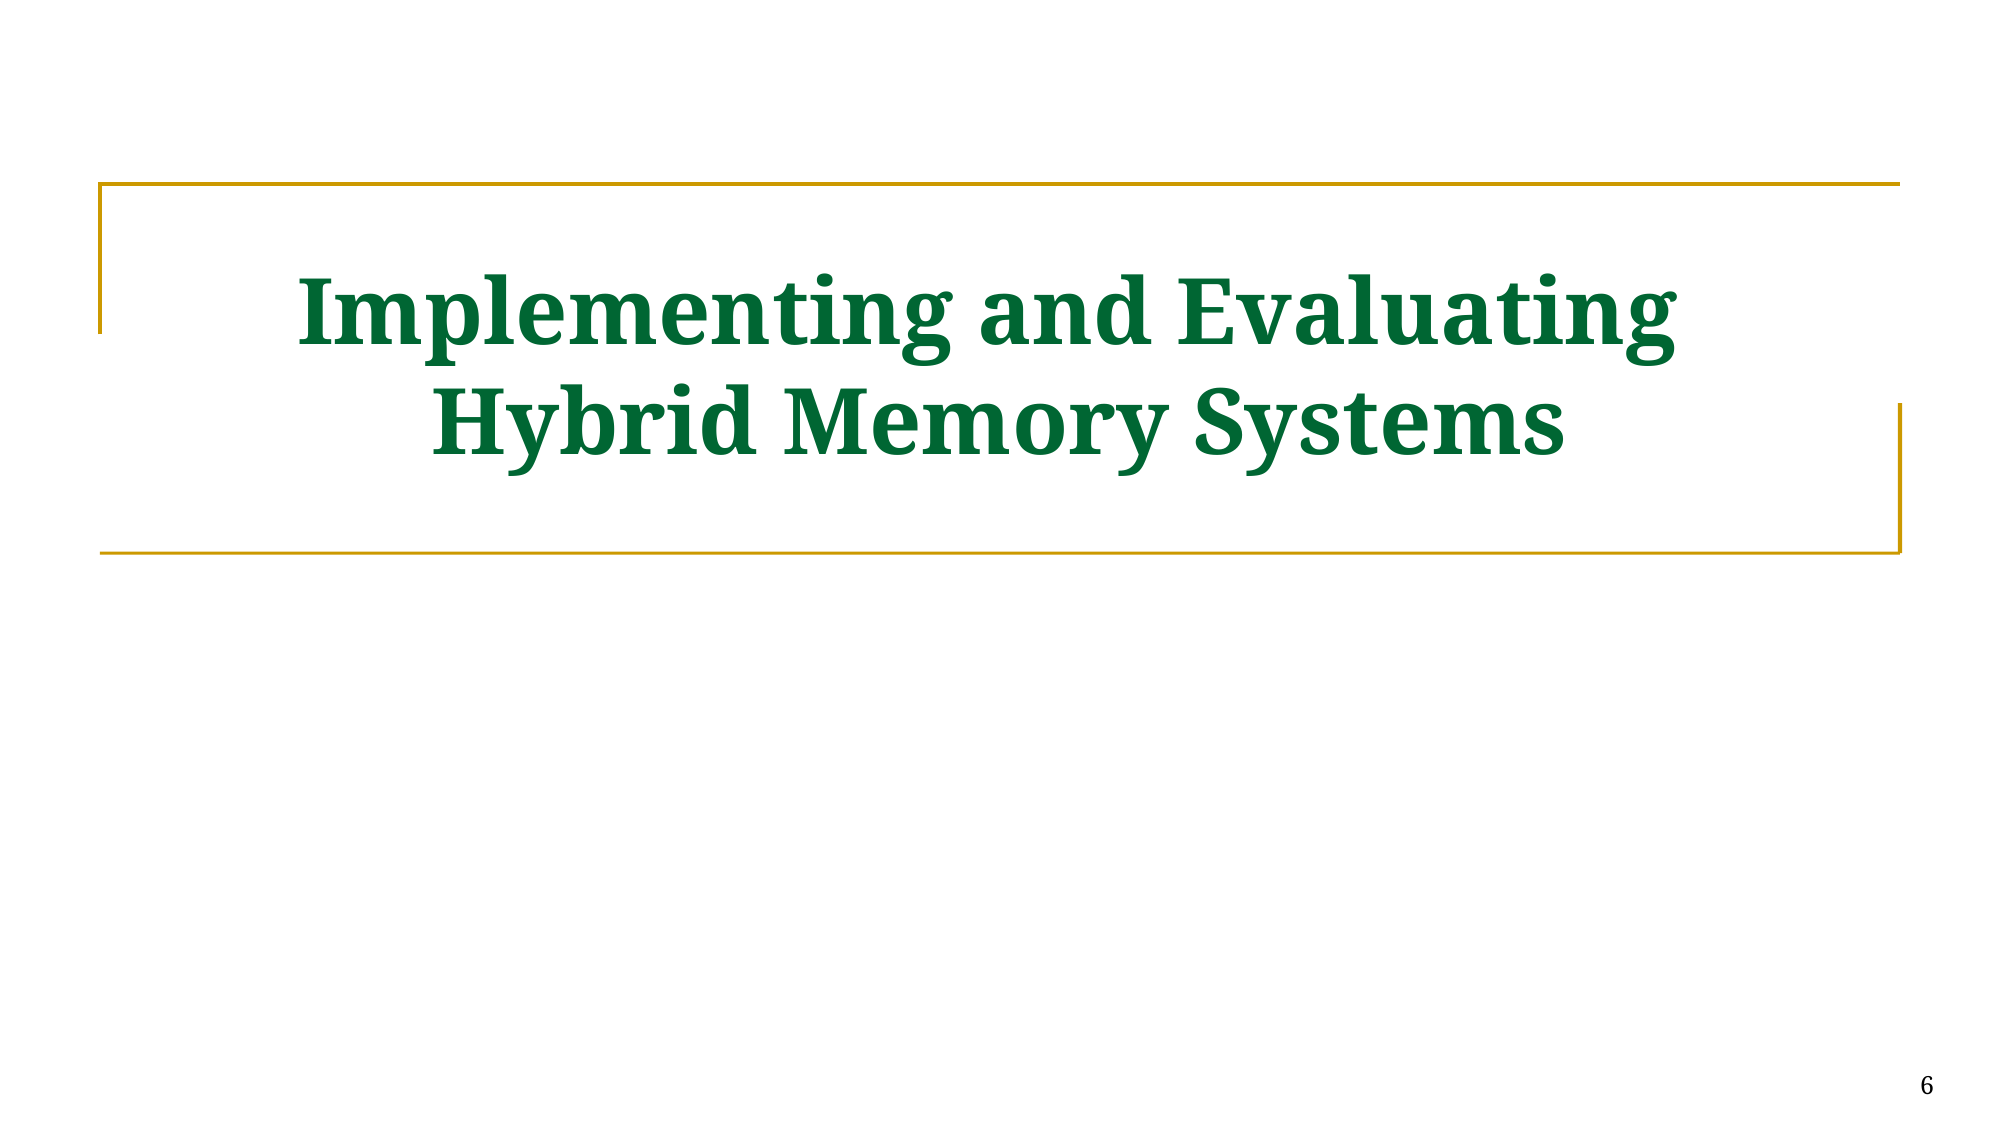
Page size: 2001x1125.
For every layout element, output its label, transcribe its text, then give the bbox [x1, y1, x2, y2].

title Implementing and Evaluating Hybrid Memory Systems [99, 187, 1900, 538]
slide_number 6 [1482, 1036, 1950, 1112]
